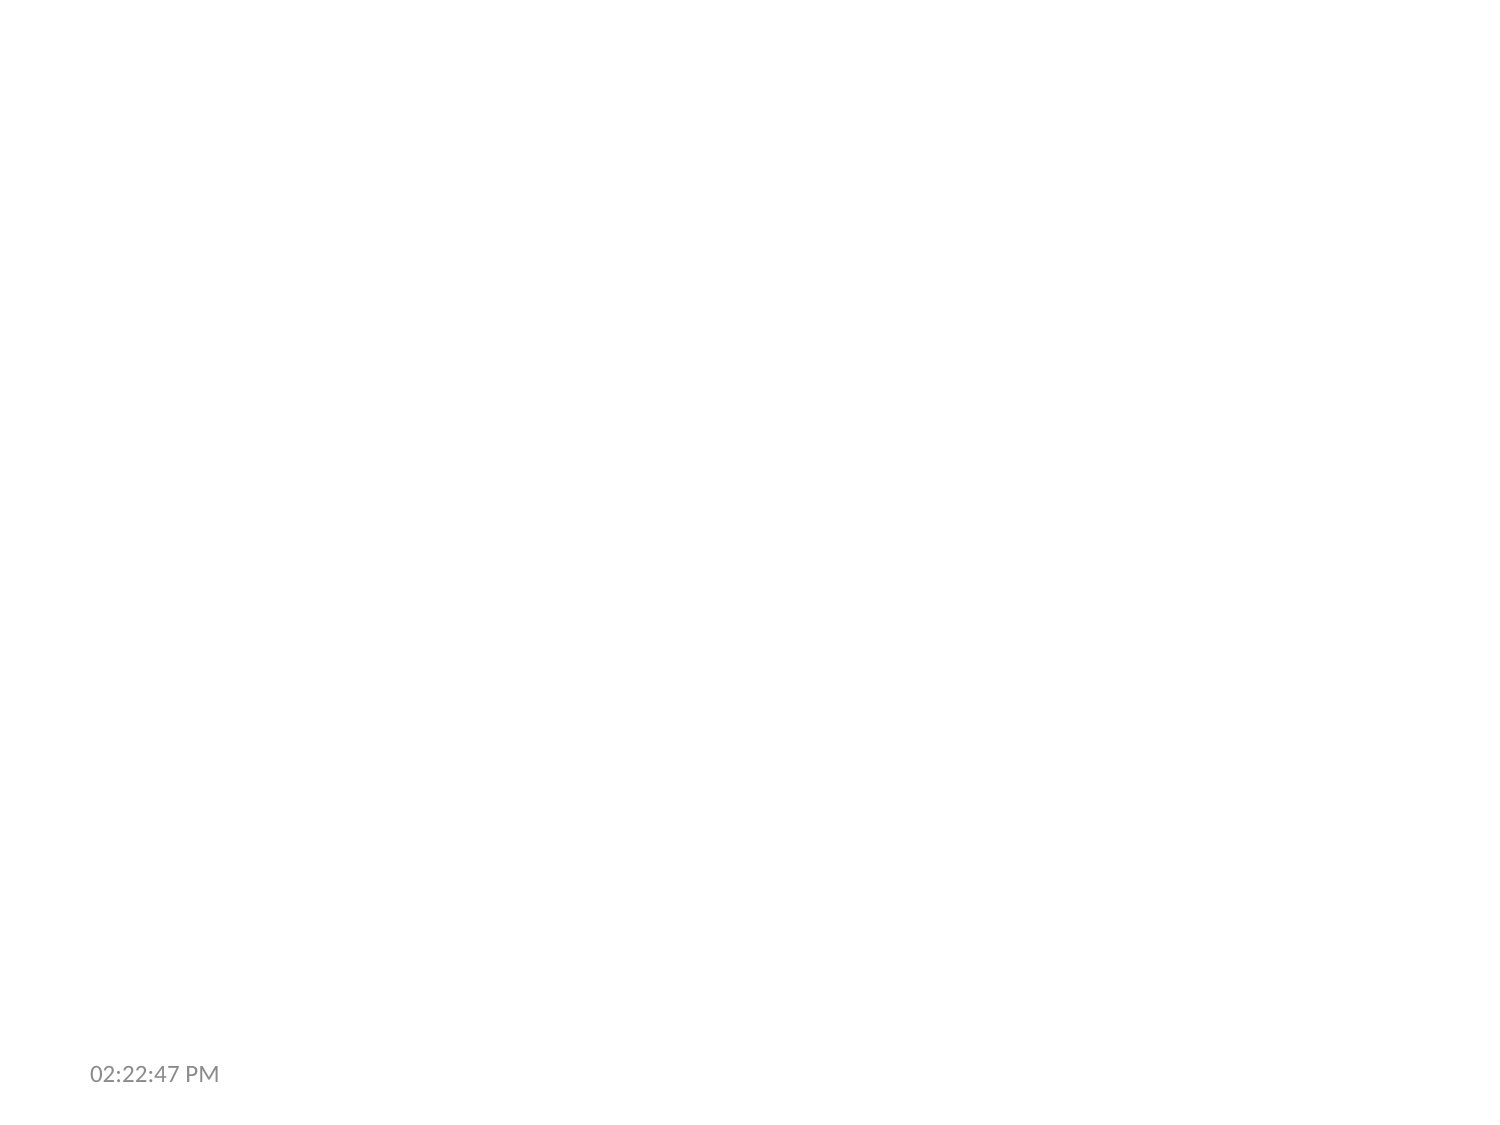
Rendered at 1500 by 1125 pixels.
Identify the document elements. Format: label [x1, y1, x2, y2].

slide_number [75, 1042, 425, 1103]
